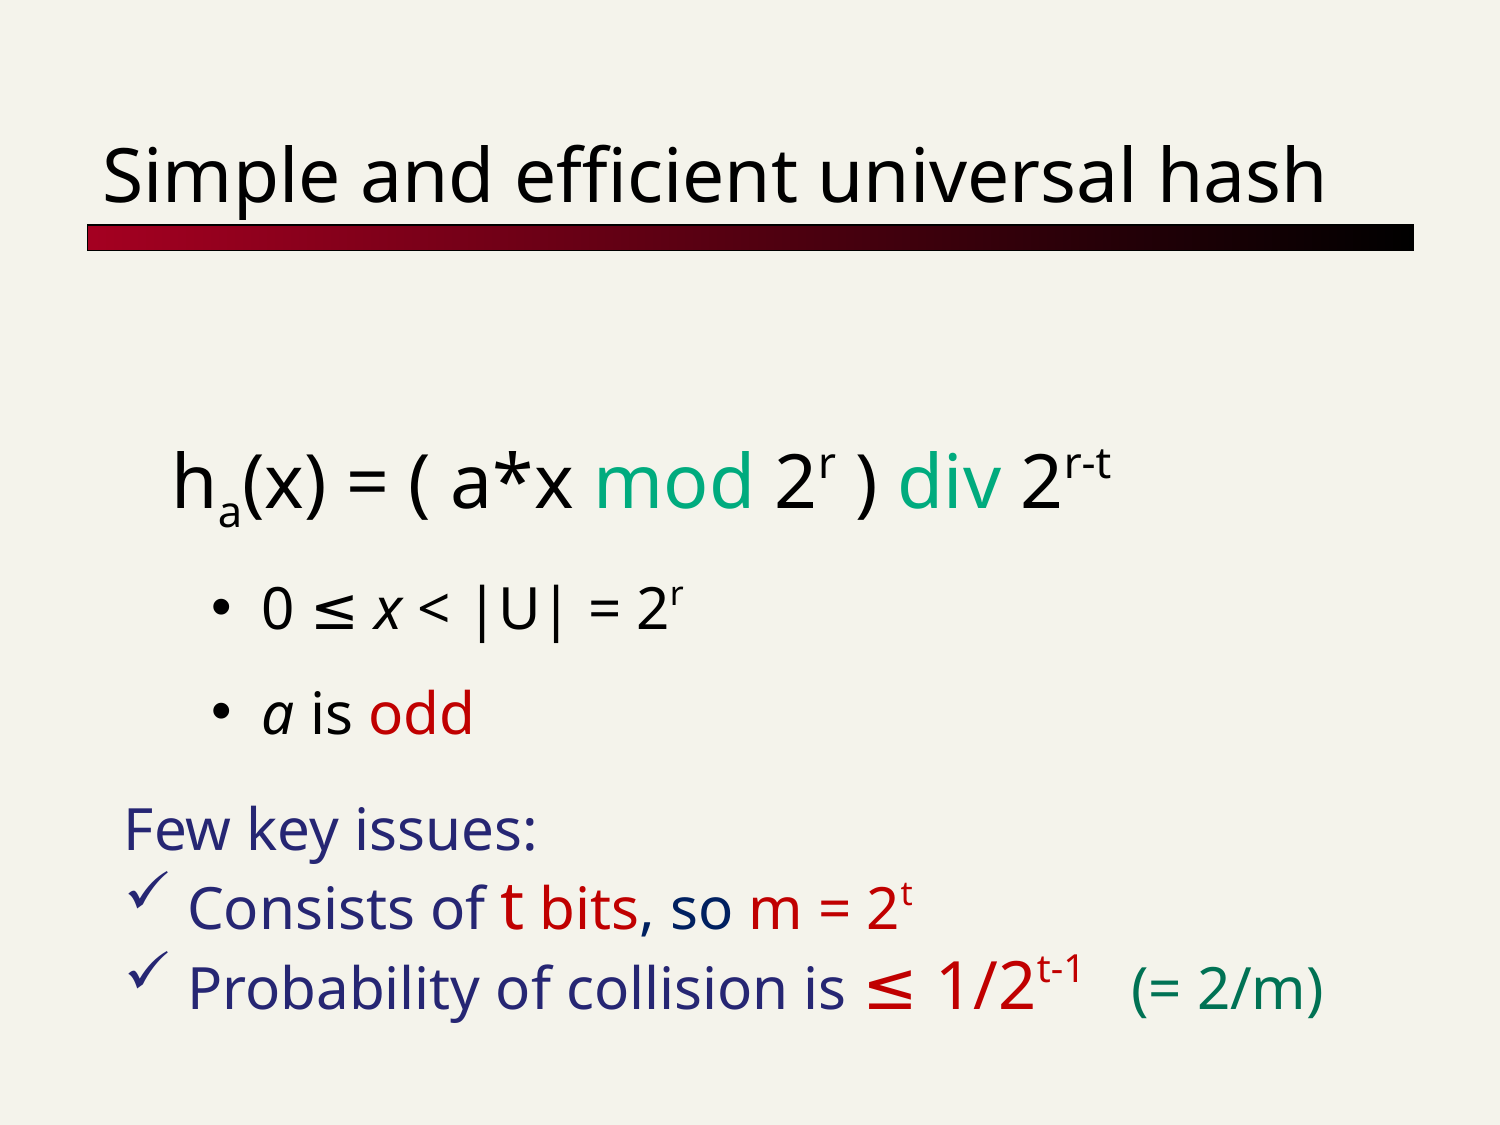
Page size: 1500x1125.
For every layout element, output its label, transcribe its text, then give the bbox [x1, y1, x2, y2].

text_box ha(x) = ( a*x mod 2r ) div 2r-t 0 ≤ x < |U| = 2r a is odd [81, 374, 1407, 859]
text_box Few key issues: Consists of t bits, so m = 2t Probability of collision is ≤ 1/2t-1 (= 2/m) [108, 785, 1340, 1030]
title Simple and efficient universal hash [87, 62, 1413, 226]
